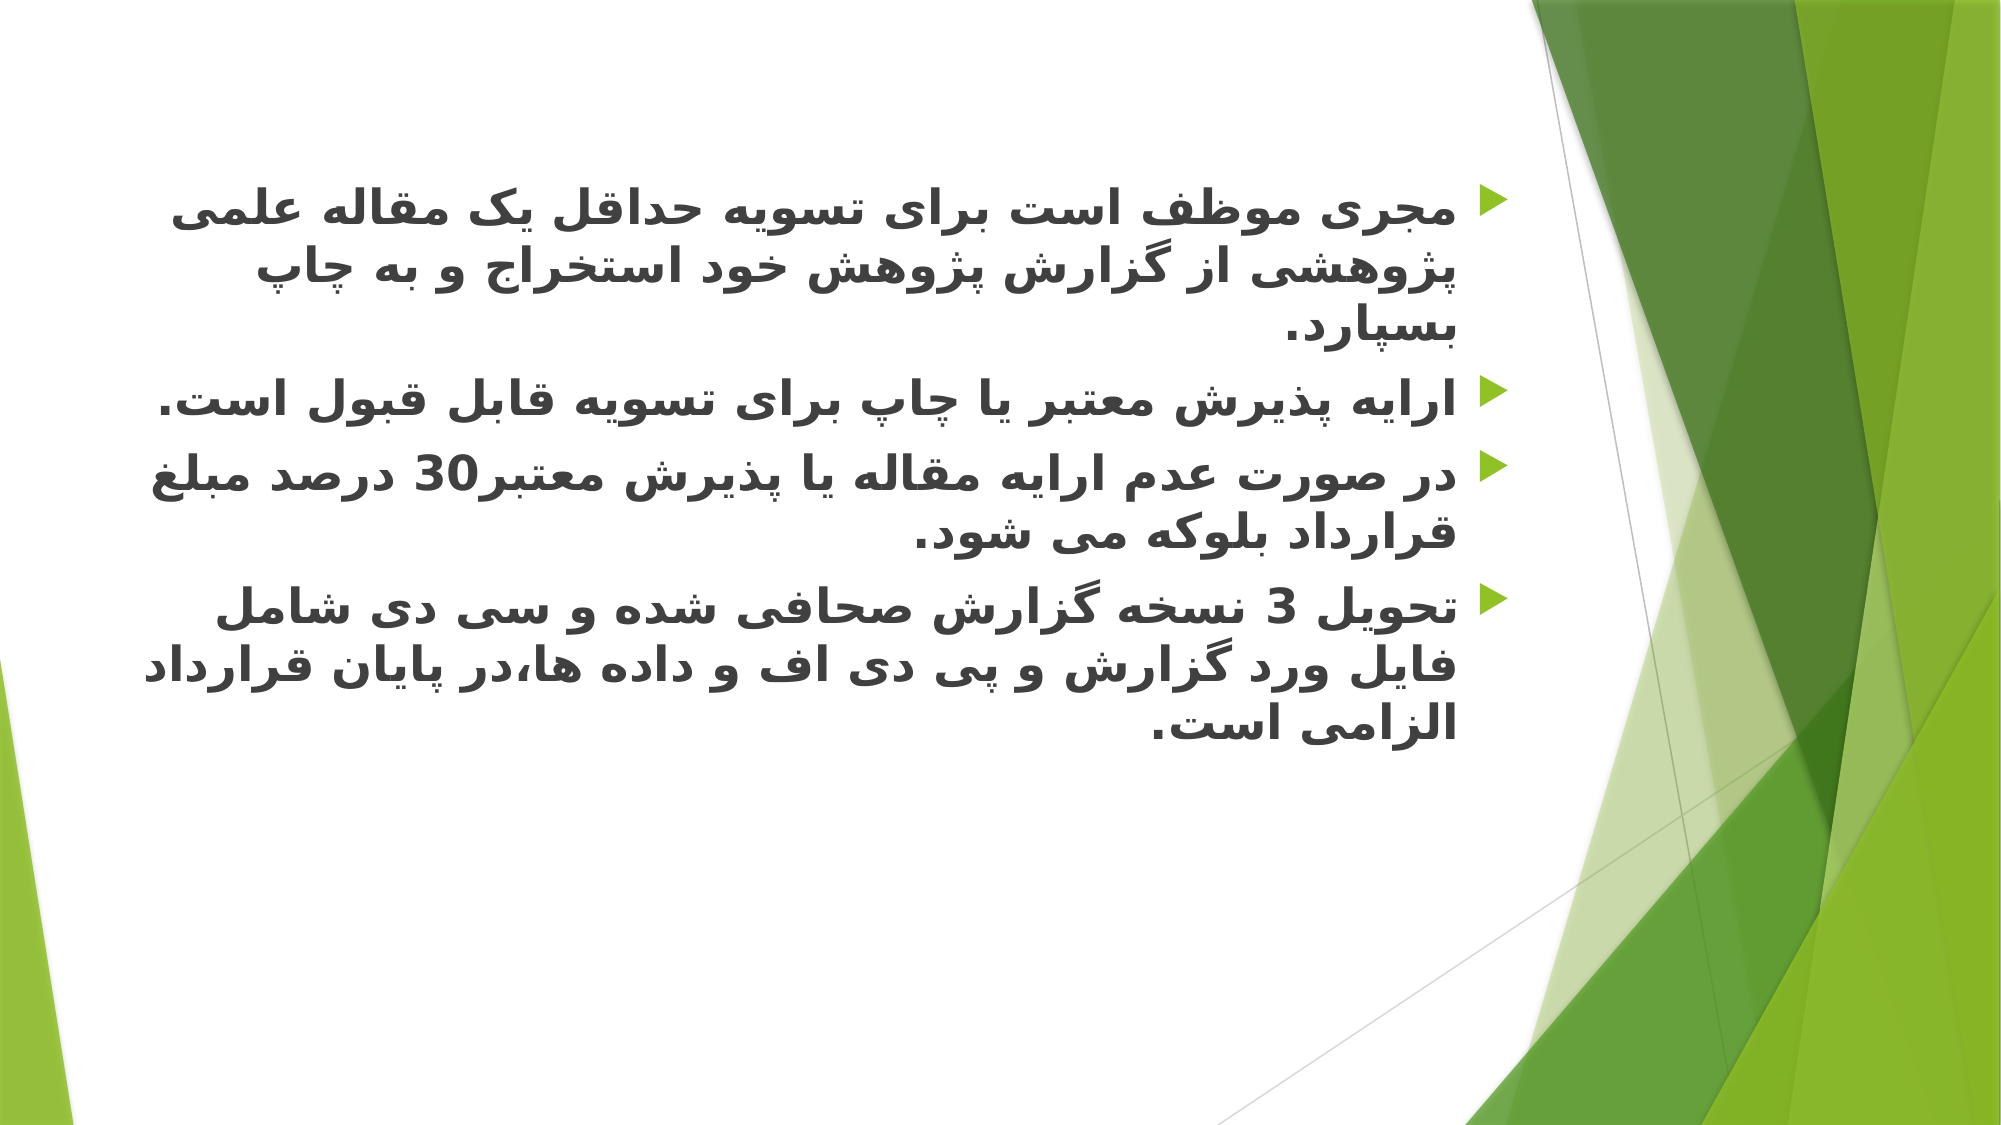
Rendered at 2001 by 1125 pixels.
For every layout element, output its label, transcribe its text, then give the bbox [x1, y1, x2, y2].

list مجری موظف است برای تسویه حداقل یک مقاله علمی پژوهشی از گزارش پژوهش خود استخراج و به چاپ بسپارد. ارایه پذیرش معتبر یا چاپ برای تسویه قابل قبول است. در صورت عدم ارایه مقاله یا پذیرش معتبر30 درصد مبلغ قرارداد بلوکه می شود. تحویل 3 نسخه گزارش صحافی شده و سی دی شامل فایل ورد گزارش و پی دی اف و داده ها،در پایان قرارداد الزامی است. [111, 168, 1522, 806]
